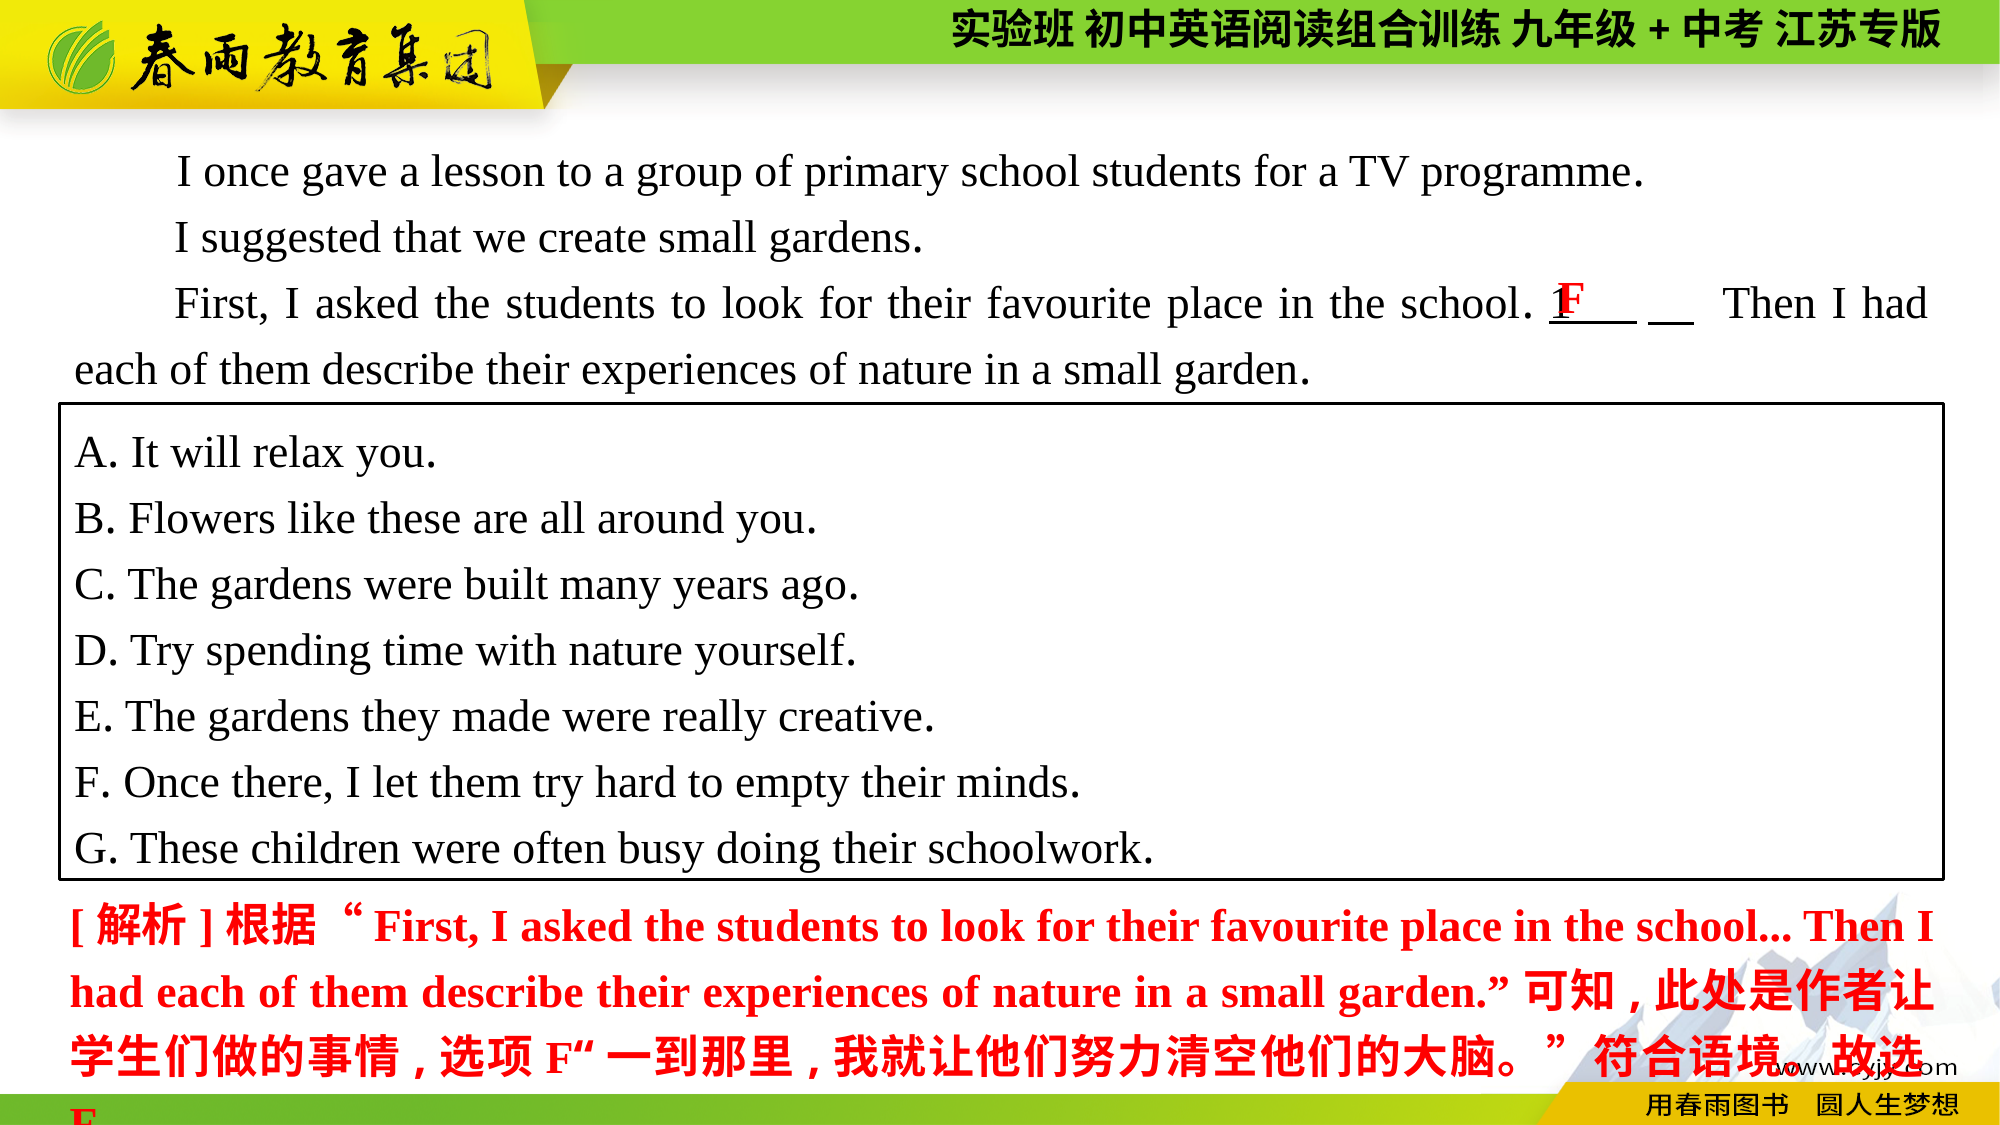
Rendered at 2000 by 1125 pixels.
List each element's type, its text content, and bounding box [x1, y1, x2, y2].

text_box [解析]根据“First, I asked the students to look for their favourite place in the school... Then I had each of them describe their experiences of nature in a small garden.”可知,此处是作者让学生们做的事情,选项F“一到那里,我就让他们努力清空他们的大脑。”符合语境。故选F。 [54, 877, 1951, 1125]
text_box F [1542, 260, 1601, 330]
list I once gave a lesson to a group of primary school students for a TV programme. I suggested that we create small gardens. First, I asked the students to look for their favourite place in the school. 1 Then I had each of them describe their experiences of nature in a small garden. [59, 122, 1944, 403]
picture [0, 0, 2000, 1125]
text_box A. It will relax you. B. Flowers like these are all around you. C. The gardens were built many years ago. D. Try spending time with nature yourself. E. The gardens they made were really creative. F. Once there, I let them try hard to empty their minds. G. These children were often busy doing their schoolwork. [59, 403, 1944, 877]
